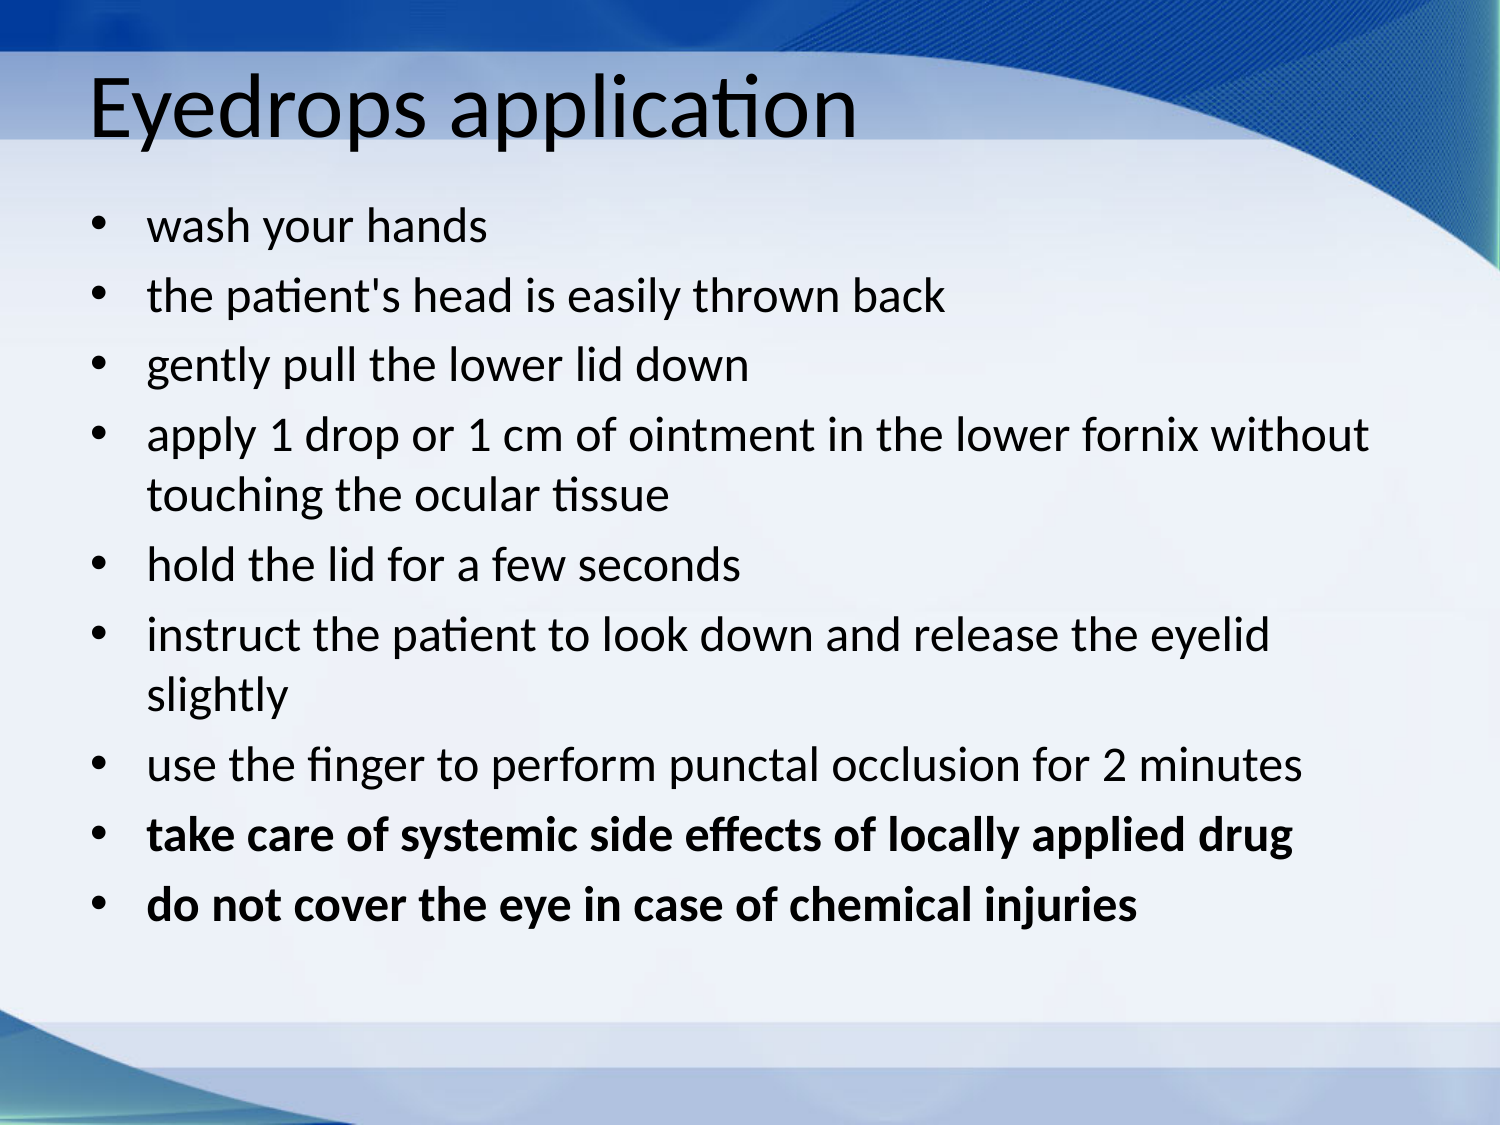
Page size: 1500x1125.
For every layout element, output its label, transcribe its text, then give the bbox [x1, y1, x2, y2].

picture [0, 0, 1500, 1125]
title Eyedrops application [73, 7, 1424, 195]
list wash your hands the patient's head is easily thrown back gently pull the lower lid down apply 1 drop or 1 cm of ointment in the lower fornix without touching the ocular tissue hold the lid for a few seconds instruct the patient to look down and release the eyelid slightly use the finger to perform punctal occlusion for 2 minutes take care of systemic side effects of locally applied drug do not cover the eye in case of chemical injuries [75, 184, 1425, 1125]
